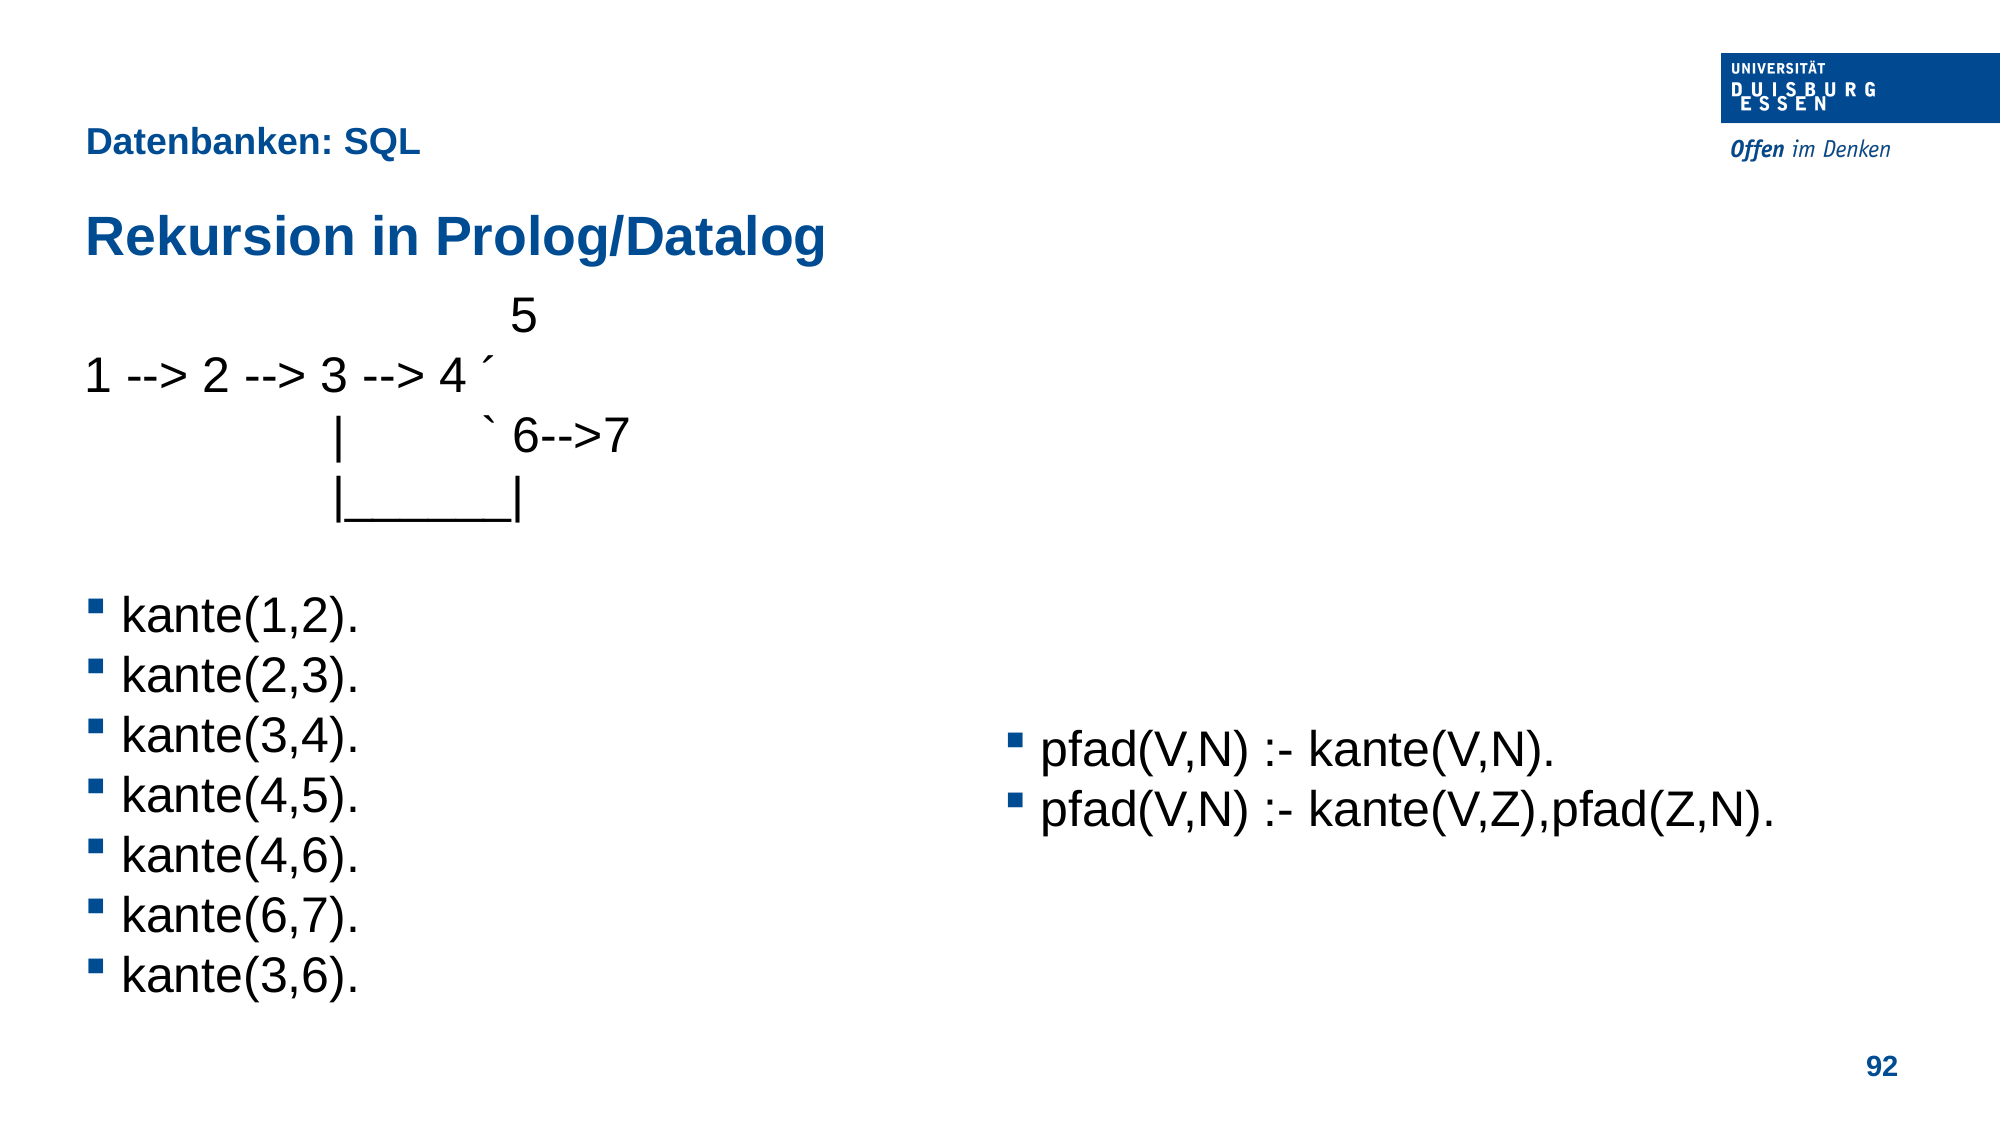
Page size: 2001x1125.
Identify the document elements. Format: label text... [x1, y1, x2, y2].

text_box pfad(V,N) :- kante(V,N). pfad(V,N) :- kante(V,Z),pfad(Z,N). [988, 708, 1793, 889]
list Datenbanken: SQL [85, 121, 1696, 163]
slide_number 92 [1677, 1039, 1914, 1081]
text_box 5 1 --> 2 --> 3 --> 4 ´ | ` 6-->7 |______| kante(1,2). kante(2,3). kante(3,4). kante(4,5). kante(4,6). kante(6,7). kante(3,6). [84, 275, 825, 1040]
picture [1721, 53, 2000, 162]
list Rekursion in Prolog/Datalog [85, 200, 1696, 275]
